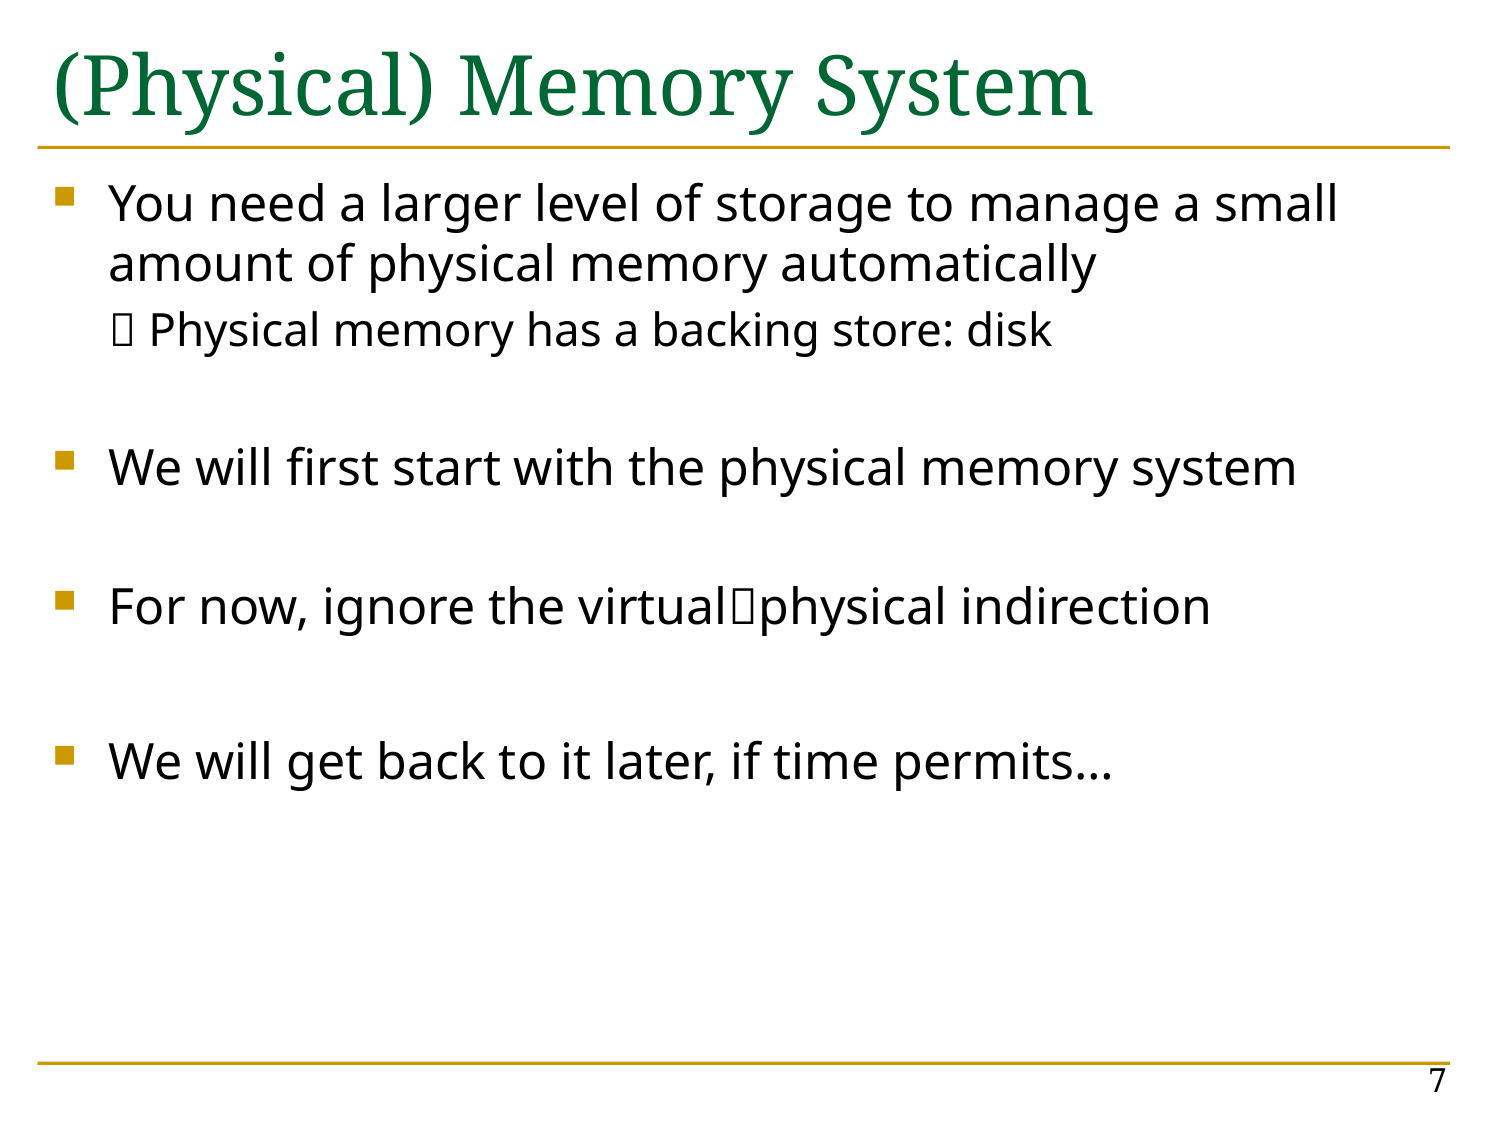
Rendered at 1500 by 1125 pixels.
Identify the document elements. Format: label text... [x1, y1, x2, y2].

title (Physical) Memory System [37, 24, 1450, 163]
list You need a larger level of storage to manage a small amount of physical memory automatically  Physical memory has a backing store: disk We will first start with the physical memory system For now, ignore the virtualphysical indirection We will get back to it later, if time permits… [37, 163, 1450, 1016]
slide_number 7 [1111, 1036, 1462, 1112]
